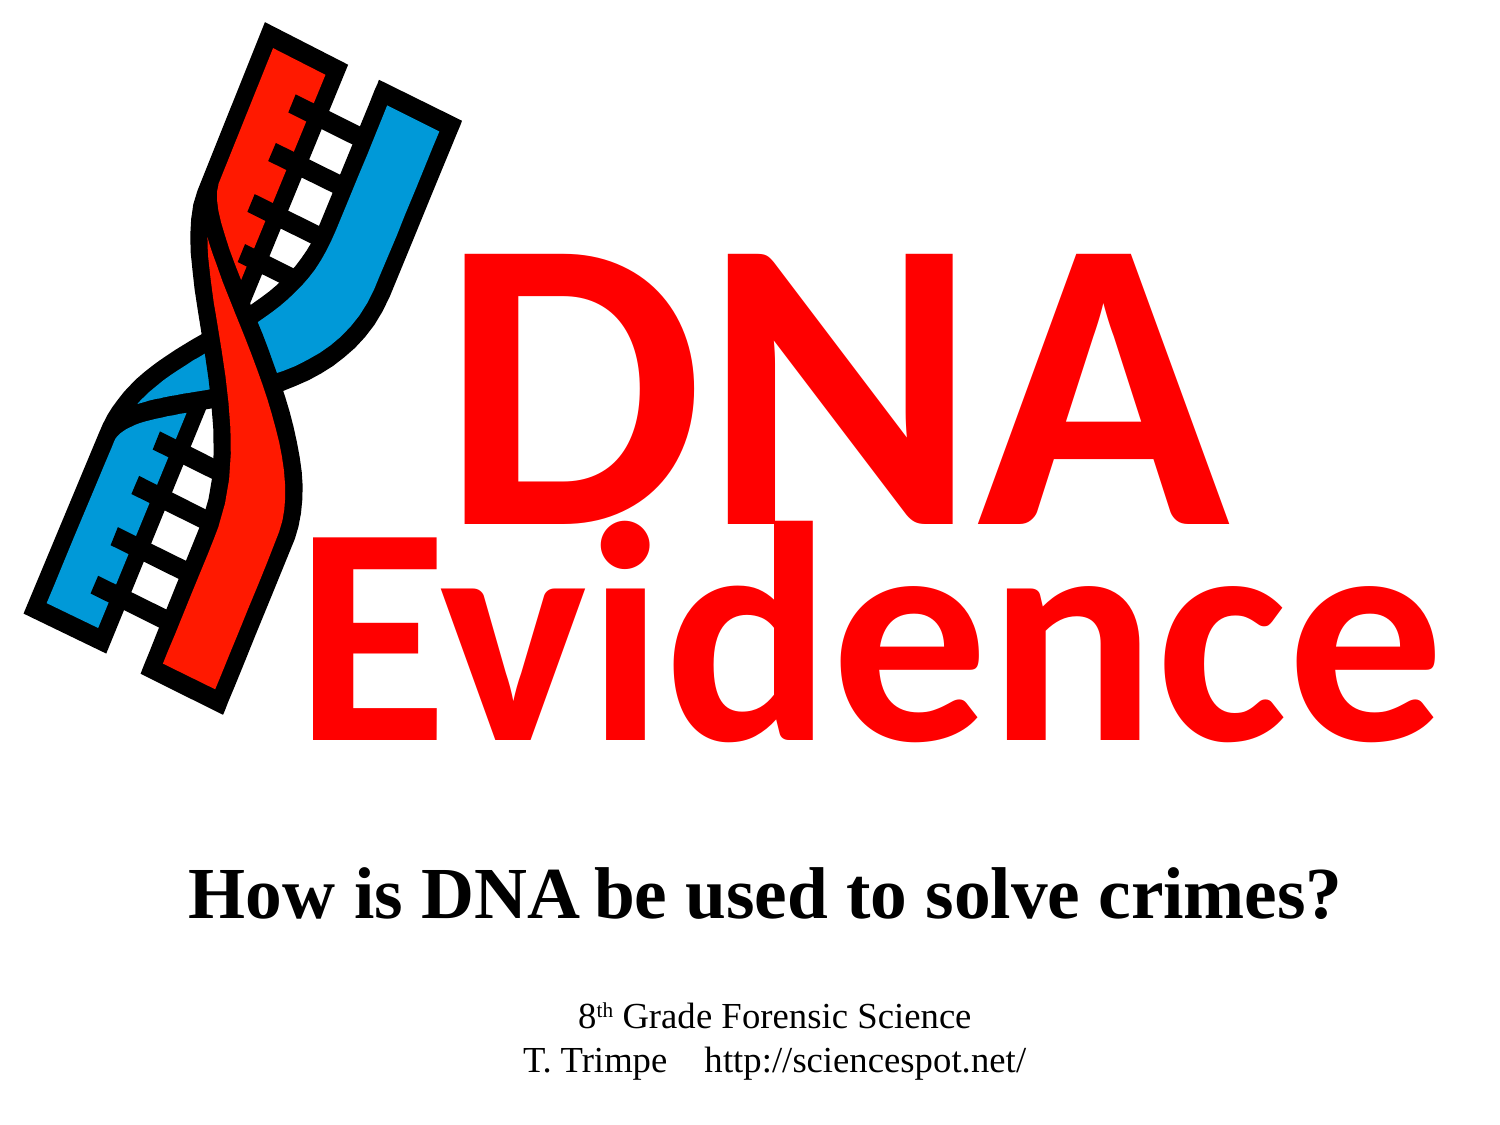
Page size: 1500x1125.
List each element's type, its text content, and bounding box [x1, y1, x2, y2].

subtitle How is DNA be used to solve crimes? 8th Grade Forensic Science T. Trimpe http://sciencespot.net/ [75, 837, 1475, 1088]
text_box DNA [425, 99, 1341, 419]
text_box Evidence [280, 419, 1461, 810]
picture [67, 23, 418, 714]
